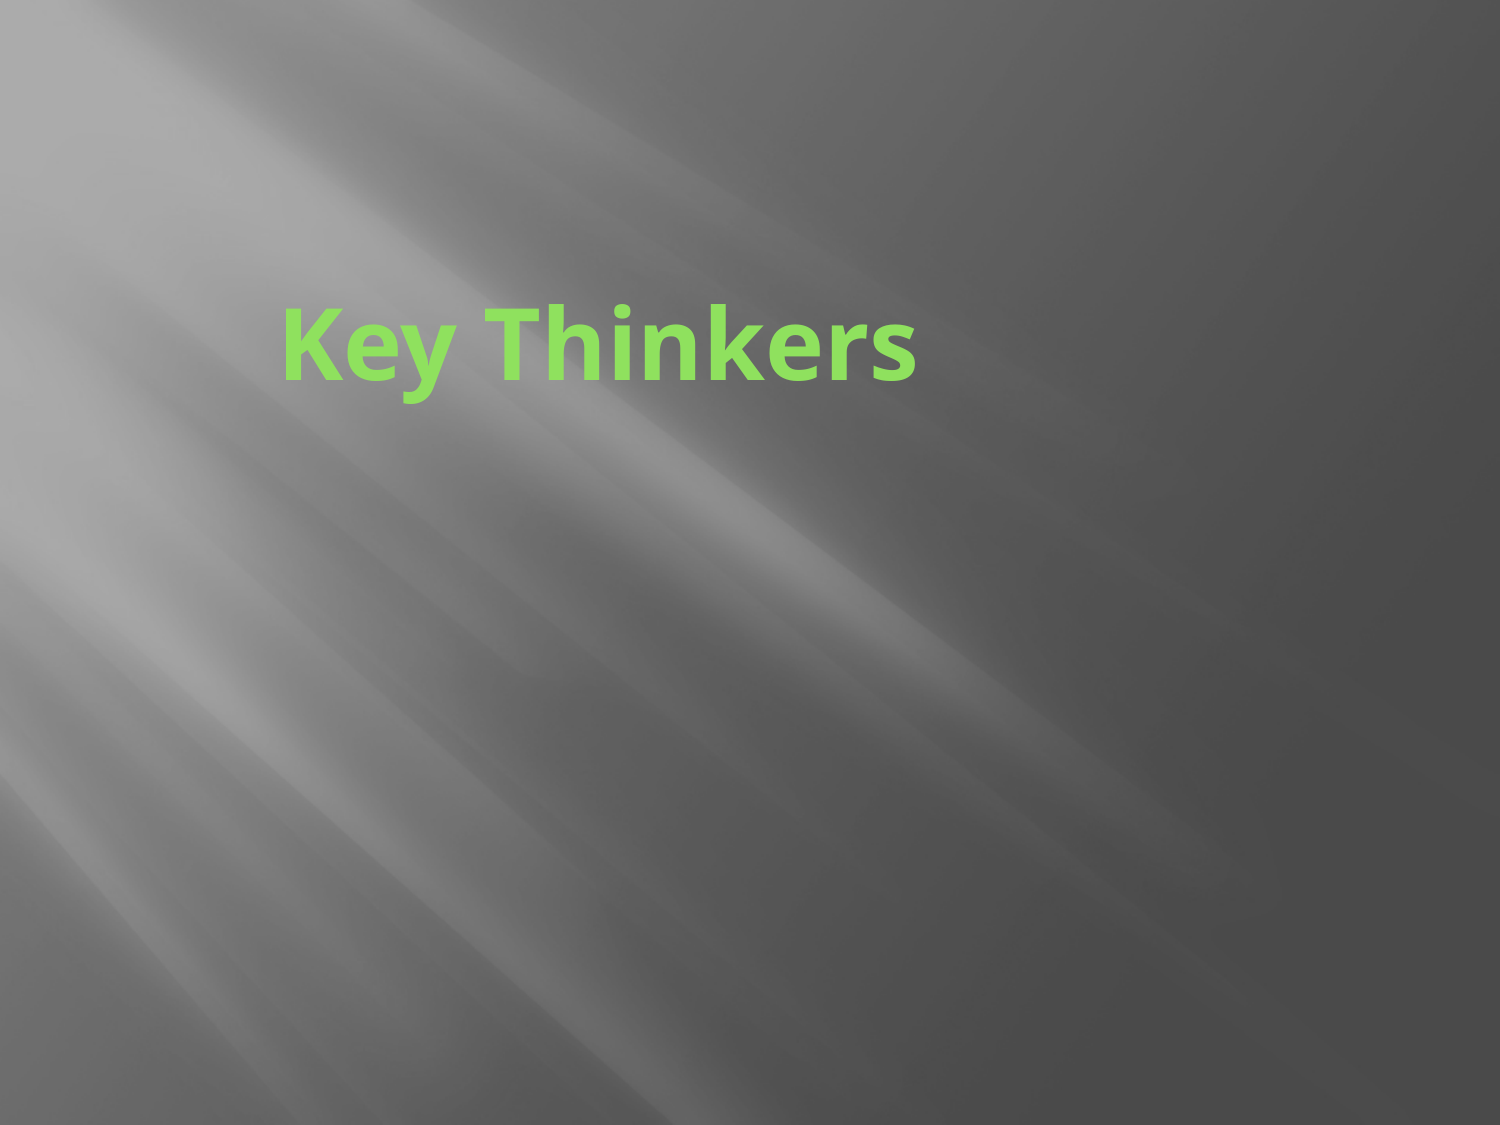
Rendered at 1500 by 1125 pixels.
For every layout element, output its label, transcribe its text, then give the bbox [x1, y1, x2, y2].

title Key Thinkers [262, 99, 1425, 400]
